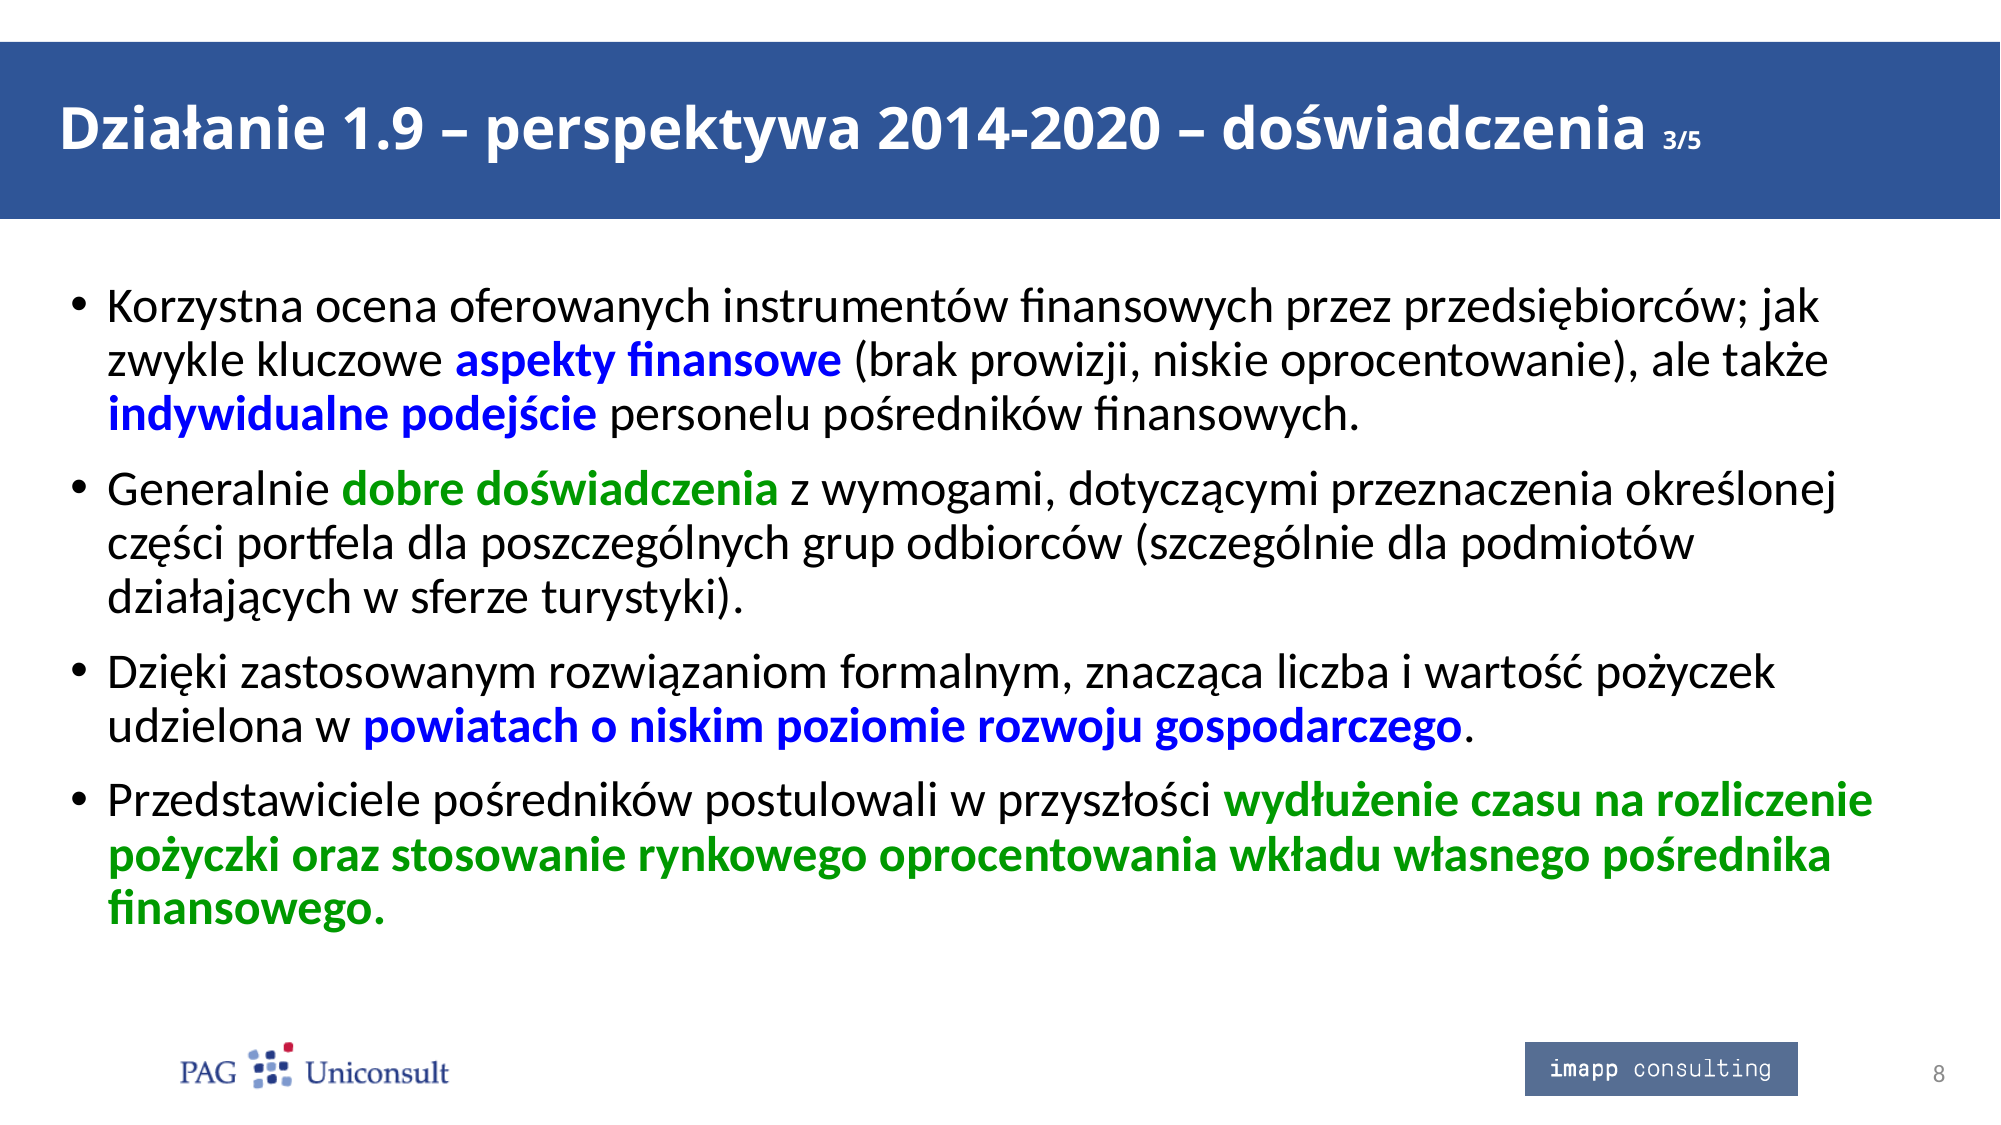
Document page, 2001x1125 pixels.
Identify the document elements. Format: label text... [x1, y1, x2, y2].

list Korzystna ocena oferowanych instrumentów finansowych przez przedsiębiorców; jak zwykle kluczowe aspekty finansowe (brak prowizji, niskie oprocentowanie), ale także indywidualne podejście personelu pośredników finansowych. Generalnie dobre doświadczenia z wymogami, dotyczącymi przeznaczenia określonej części portfela dla poszczególnych grup odbiorców (szczególnie dla podmiotów działających w sferze turystyki). Dzięki zastosowanym rozwiązaniom formalnym, znacząca liczba i wartość pożyczek udzielona w powiatach o niskim poziomie rozwoju gospodarczego. Przedstawiciele pośredników postulowali w przyszłości wydłużenie czasu na rozliczenie pożyczki oraz stosowanie rynkowego oprocentowania wkładu własnego pośrednika finansowego. [55, 271, 1961, 950]
slide_number 8 [1862, 1042, 1961, 1103]
picture [165, 1040, 475, 1113]
title Działanie 1.9 – perspektywa 2014-2020 – doświadczenia 3/5 [0, 41, 2000, 219]
